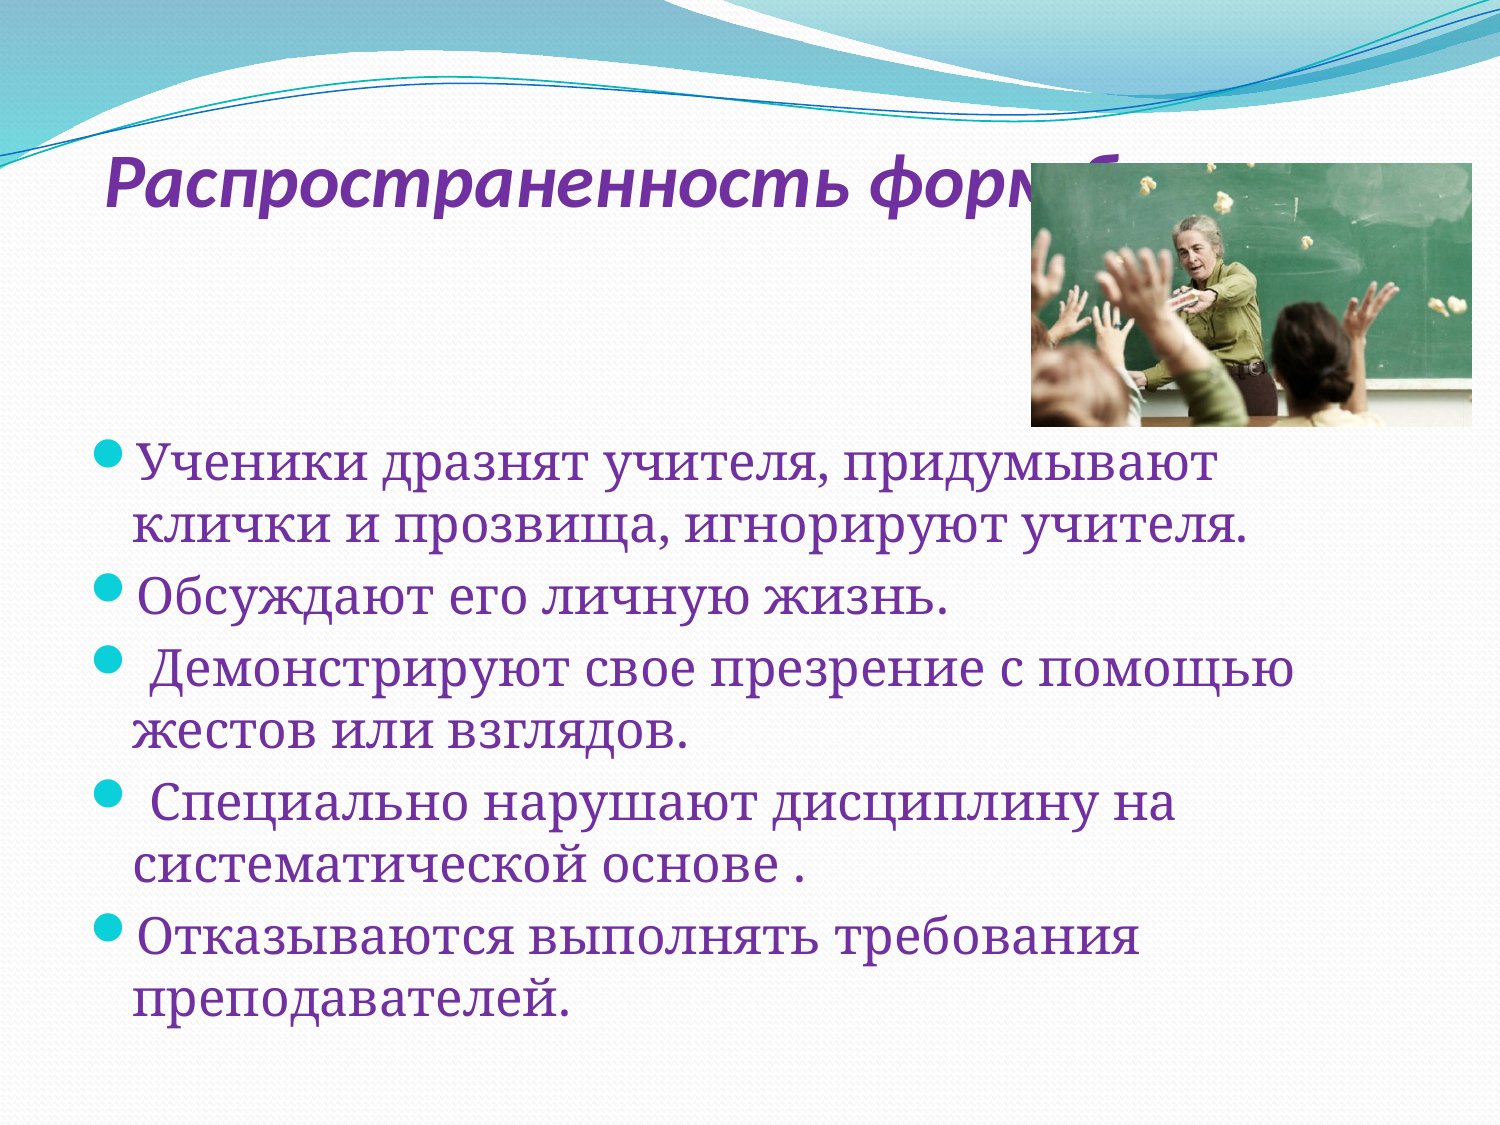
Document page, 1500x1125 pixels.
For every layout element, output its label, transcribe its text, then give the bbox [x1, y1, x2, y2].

picture [1031, 163, 1473, 428]
list Ученики дразнят учителя, придумывают клички и прозвища, игнорируют учителя. Обсуждают его личную жизнь. Демонстрируют свое презрение с помощью жестов или взглядов. Специально нарушают дисциплину на систематической основе . Отказываются выполнять требования преподавателей. [75, 421, 1425, 1038]
title Распространенность форм буллинга [82, 46, 1432, 223]
